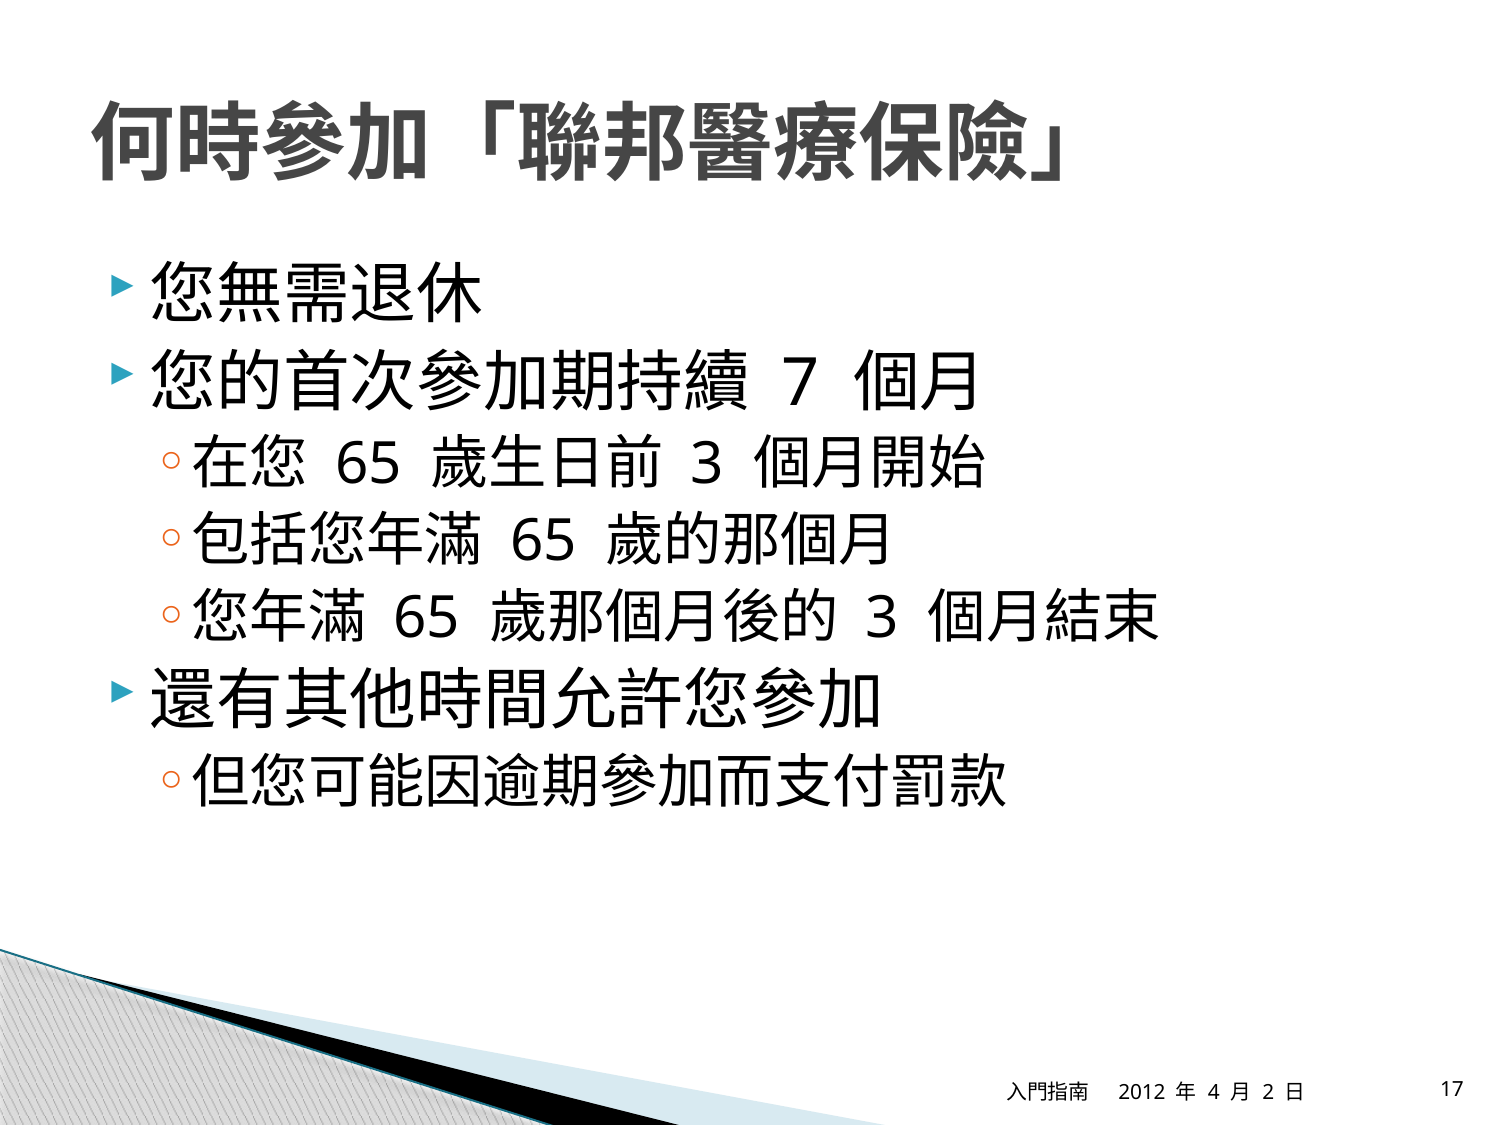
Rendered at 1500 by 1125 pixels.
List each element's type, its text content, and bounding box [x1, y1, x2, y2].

title 何時參加「聯邦醫療保險」 [75, 45, 1425, 233]
list 您無需退休 您的首次參加期持續 7 個月 在您 65 歲生日前 3 個月開始 包括您年滿 65 歲的那個月 您年滿 65 歲那個月後的 3 個月結束 還有其他時間允許您參加 但您可能因逾期參加而支付罰款 [75, 243, 1425, 986]
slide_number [1105, 1051, 1418, 1112]
slide_number 17 [1418, 1051, 1479, 1112]
footer 入門指南 [718, 1051, 1105, 1112]
